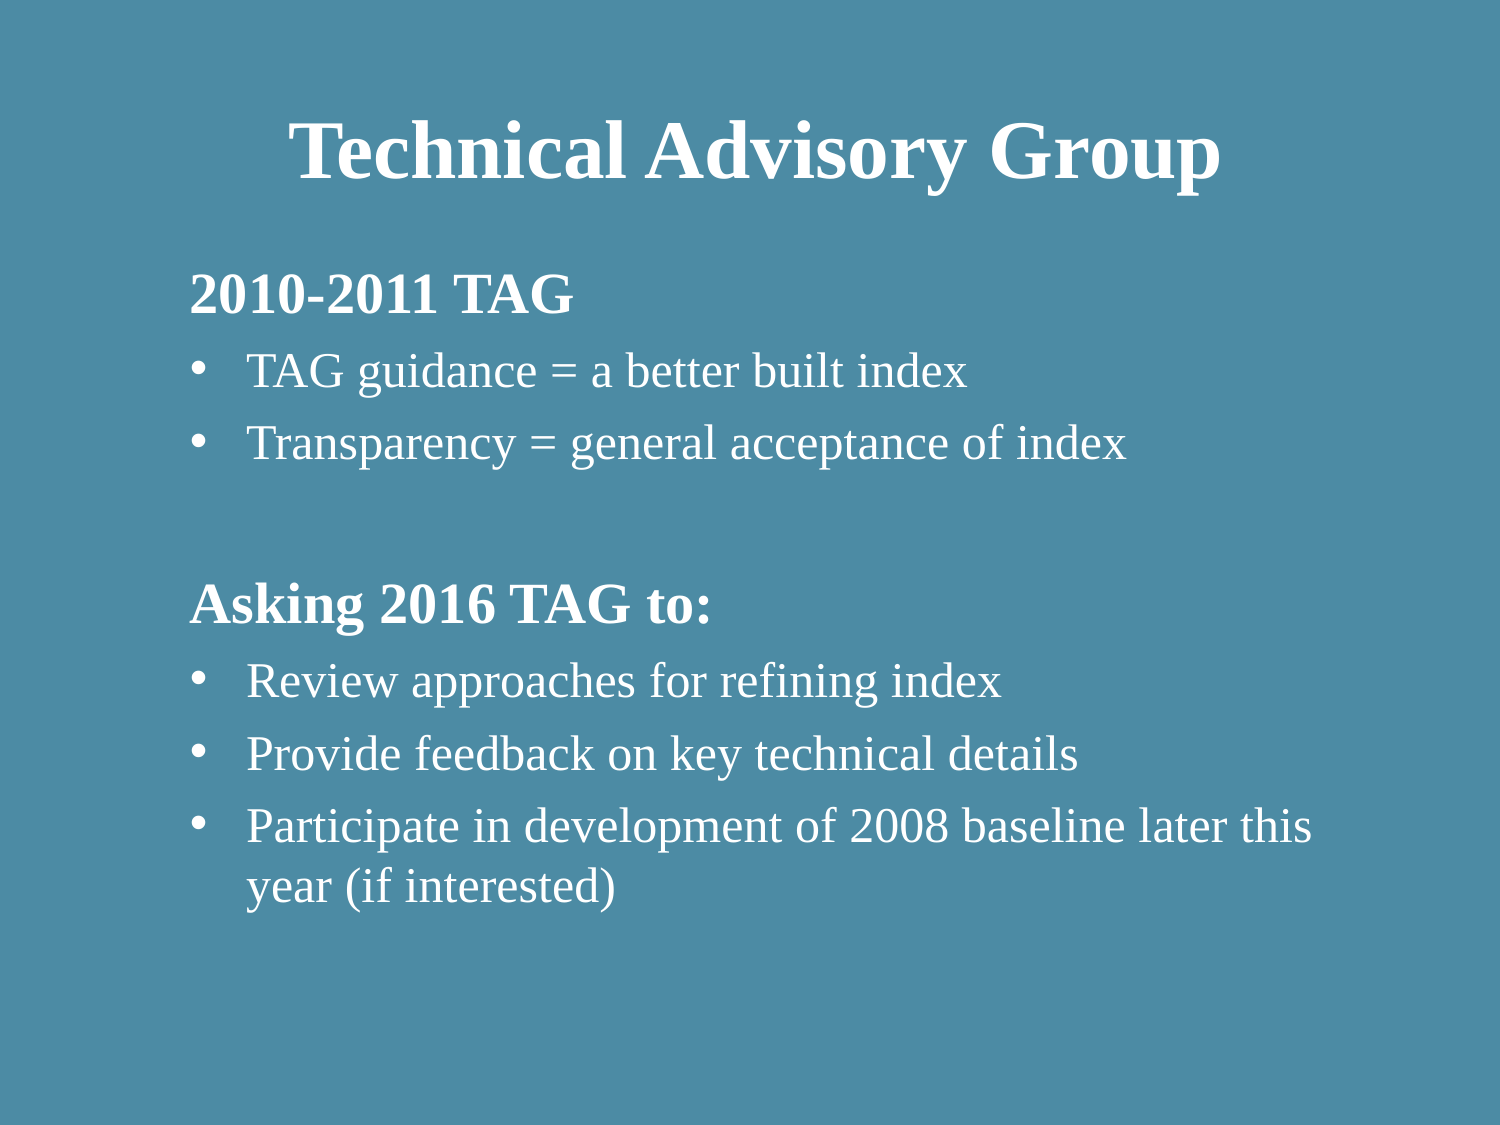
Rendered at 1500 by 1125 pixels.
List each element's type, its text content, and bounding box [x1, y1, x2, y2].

text_box Technical Advisory Group 2010-2011 TAG TAG guidance = a better built index Transparency = general acceptance of index Asking 2016 TAG to: Review approaches for refining index Provide feedback on key technical details Participate in development of 2008 baseline later this year (if interested) [174, 87, 1338, 920]
